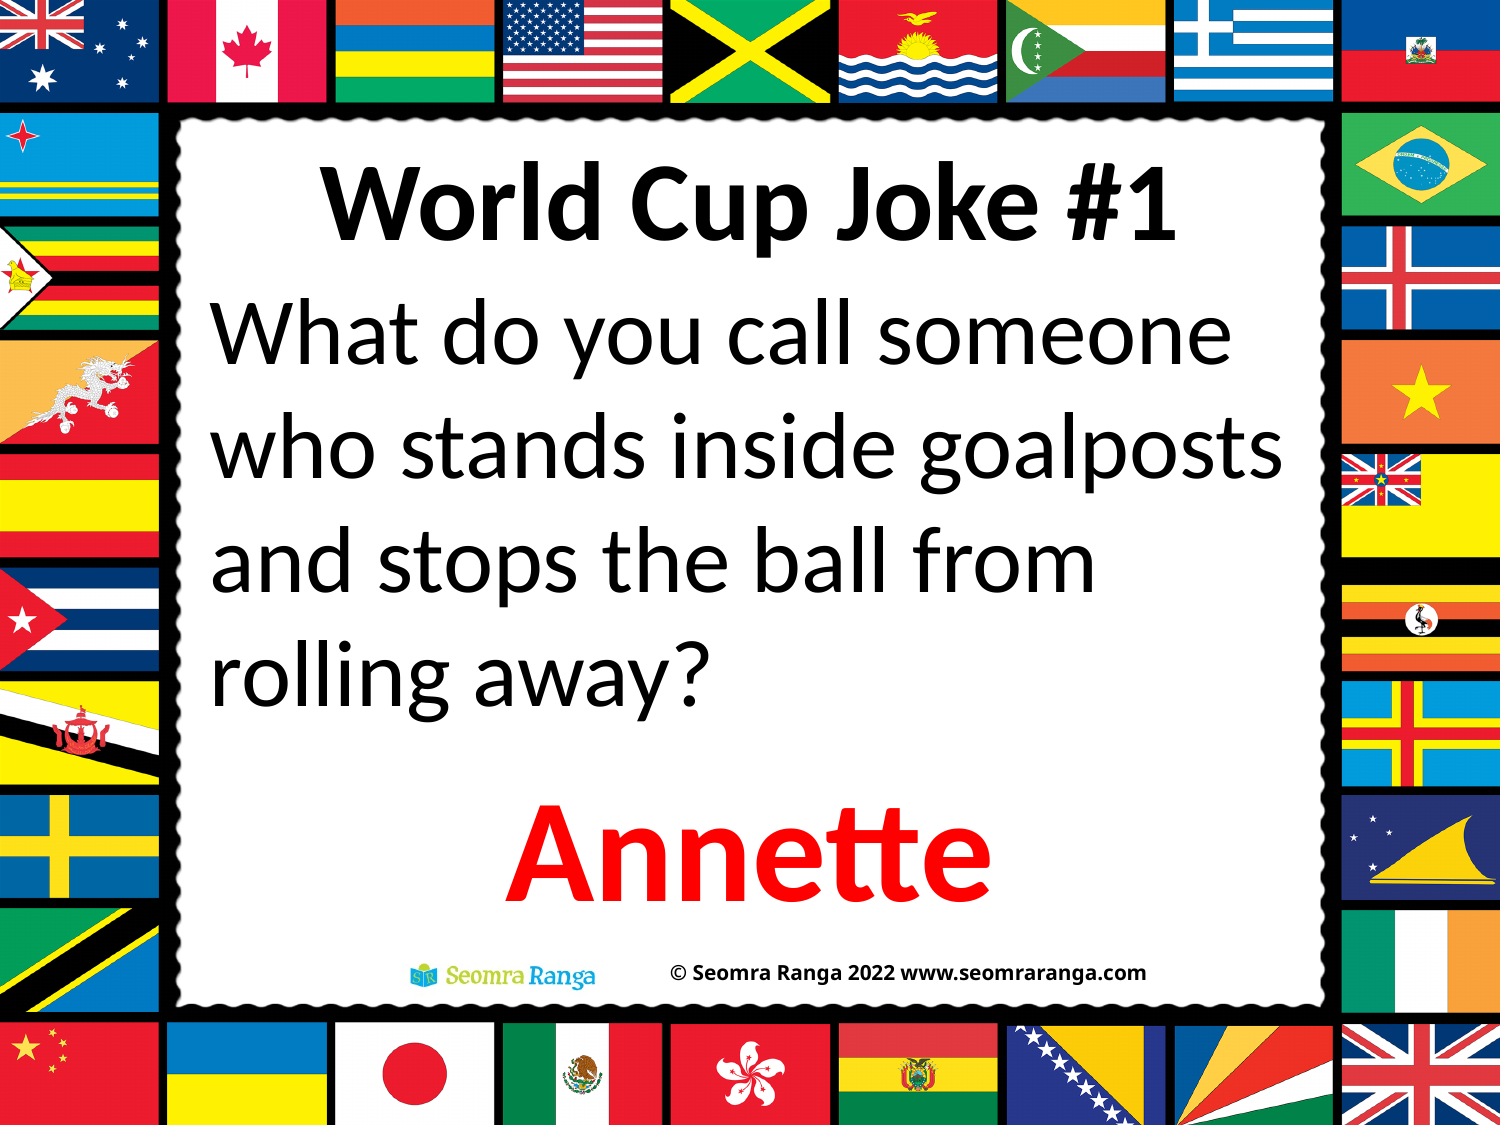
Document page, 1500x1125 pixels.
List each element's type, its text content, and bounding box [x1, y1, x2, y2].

picture [0, 0, 1500, 1125]
list What do you call someone who stands inside goalposts and stops the ball from rolling away? Annette [194, 261, 1306, 953]
text_box © Seomra Ranga 2022 www.seomraranga.com [631, 953, 1187, 993]
title World Cup Joke #1 [183, 101, 1317, 290]
picture [10, 122, 36, 150]
